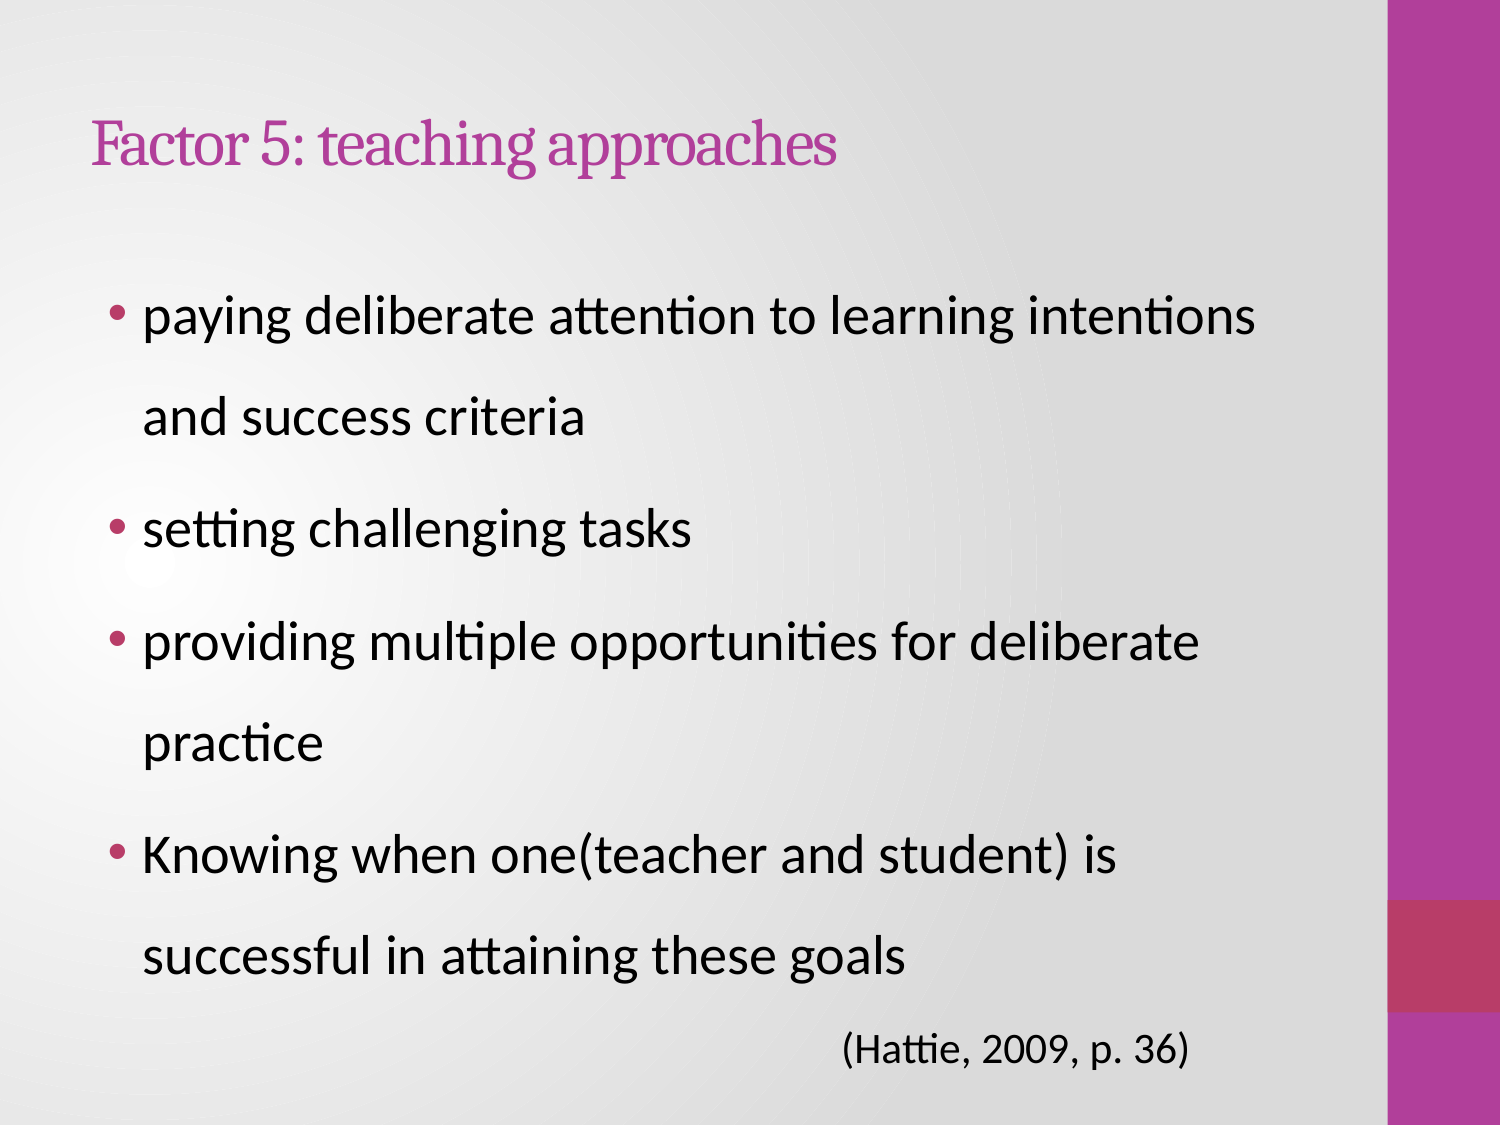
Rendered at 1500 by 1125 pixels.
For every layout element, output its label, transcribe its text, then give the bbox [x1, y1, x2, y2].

list paying deliberate attention to learning intentions and success criteria setting challenging tasks providing multiple opportunities for deliberate practice Knowing when one(teacher and student) is successful in attaining these goals (Hattie, 2009, p. 36) [75, 237, 1325, 1088]
title Factor 5: teaching approaches [75, 45, 1325, 233]
